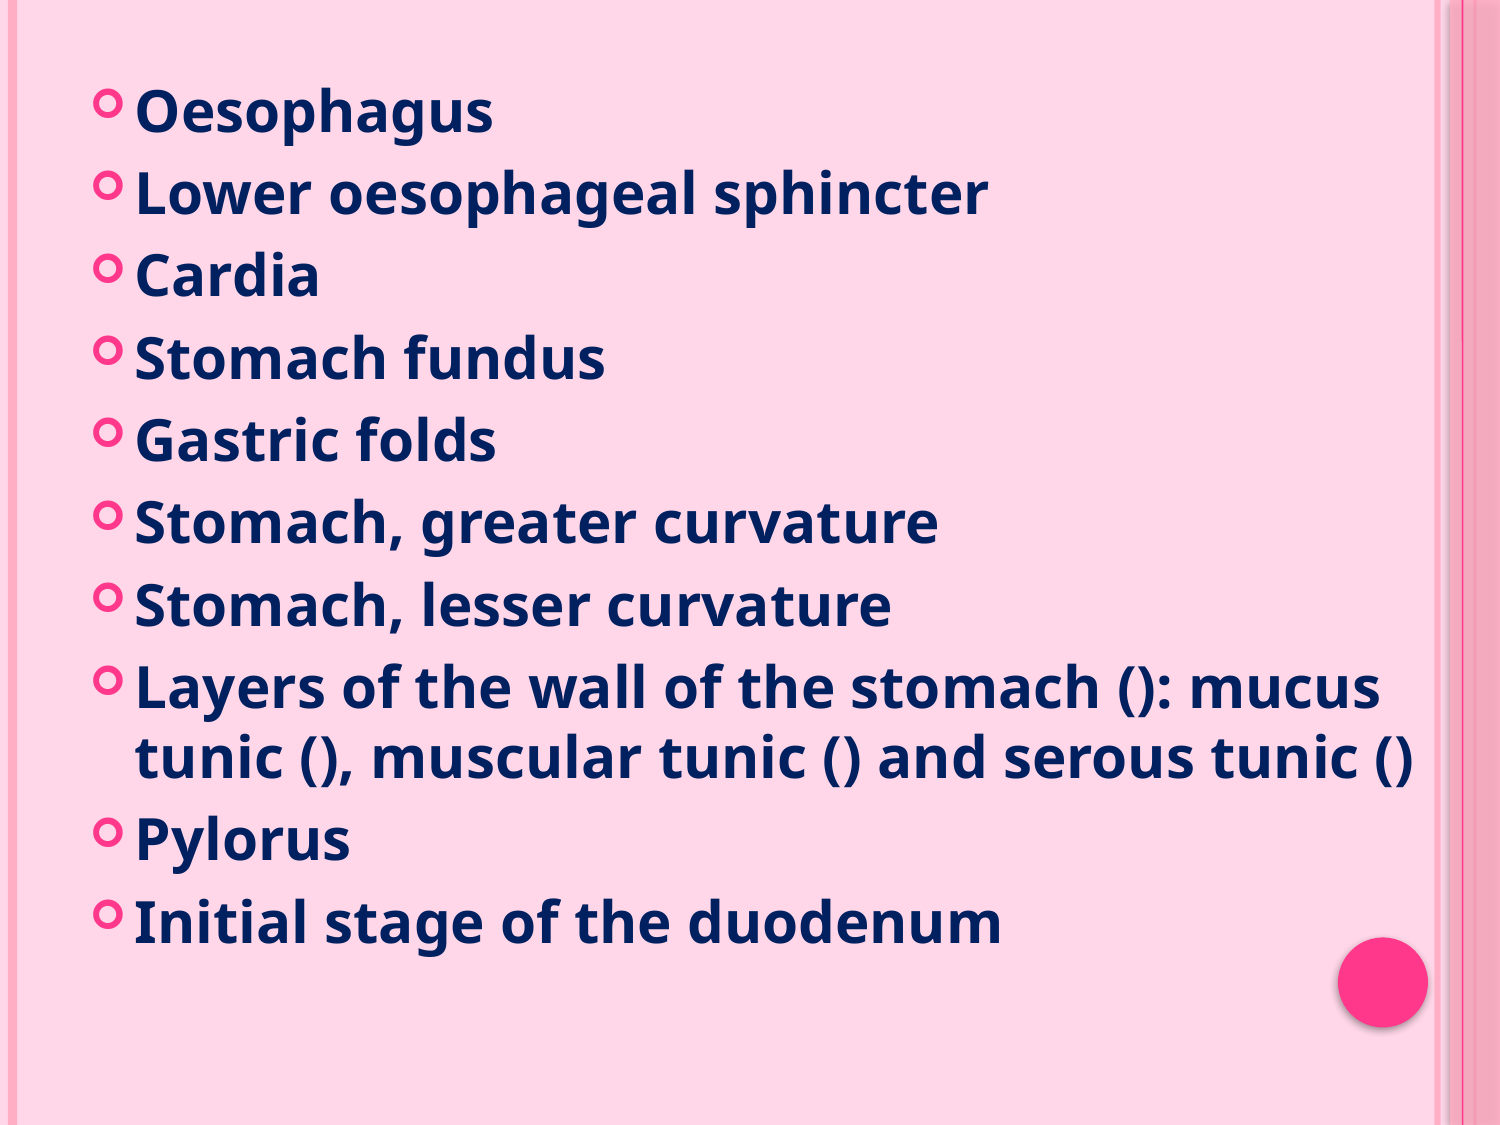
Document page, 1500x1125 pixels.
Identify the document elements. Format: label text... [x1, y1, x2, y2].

list Oesophagus Lower oesophageal sphincter Cardia Stomach fundus Gastric folds Stomach, greater curvature Stomach, lesser curvature Layers of the wall of the stomach (): mucus tunic (), muscular tunic () and serous tunic () Pylorus Initial stage of the duodenum [75, 66, 1447, 1062]
